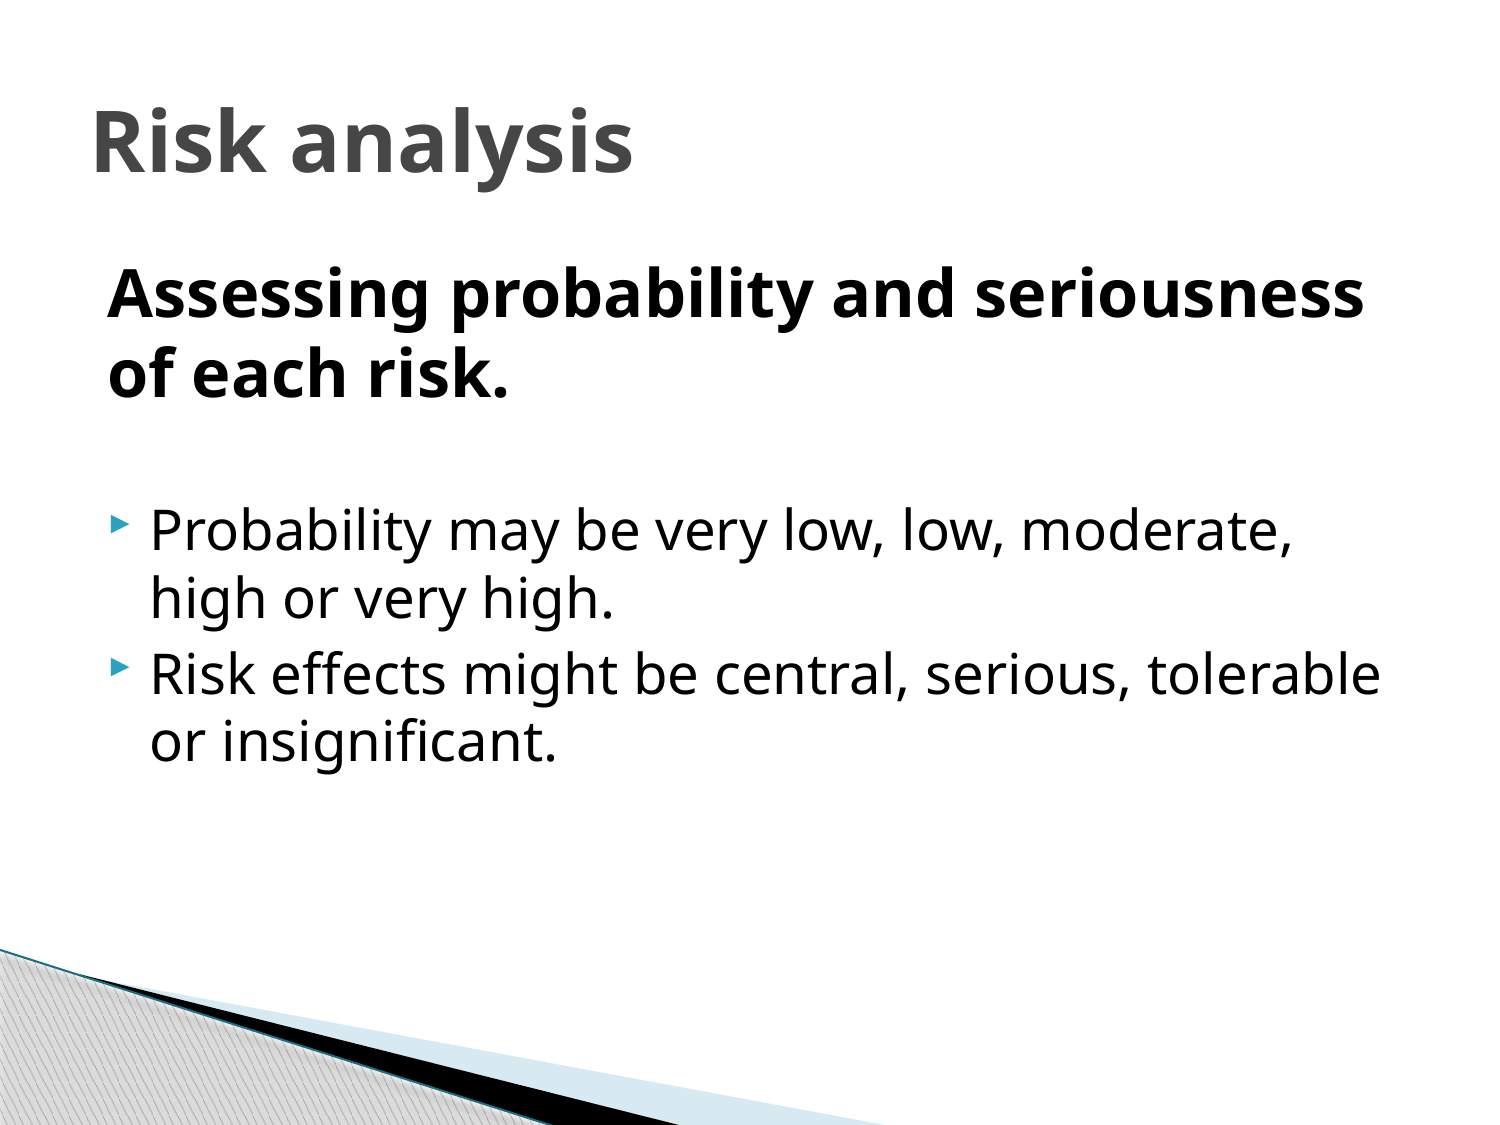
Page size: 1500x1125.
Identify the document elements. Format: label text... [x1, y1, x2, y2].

title Risk analysis [75, 45, 1425, 233]
list Assessing probability and seriousness of each risk. Probability may be very low, low, moderate, high or very high. Risk effects might be central, serious, tolerable or insignificant. [75, 243, 1425, 986]
